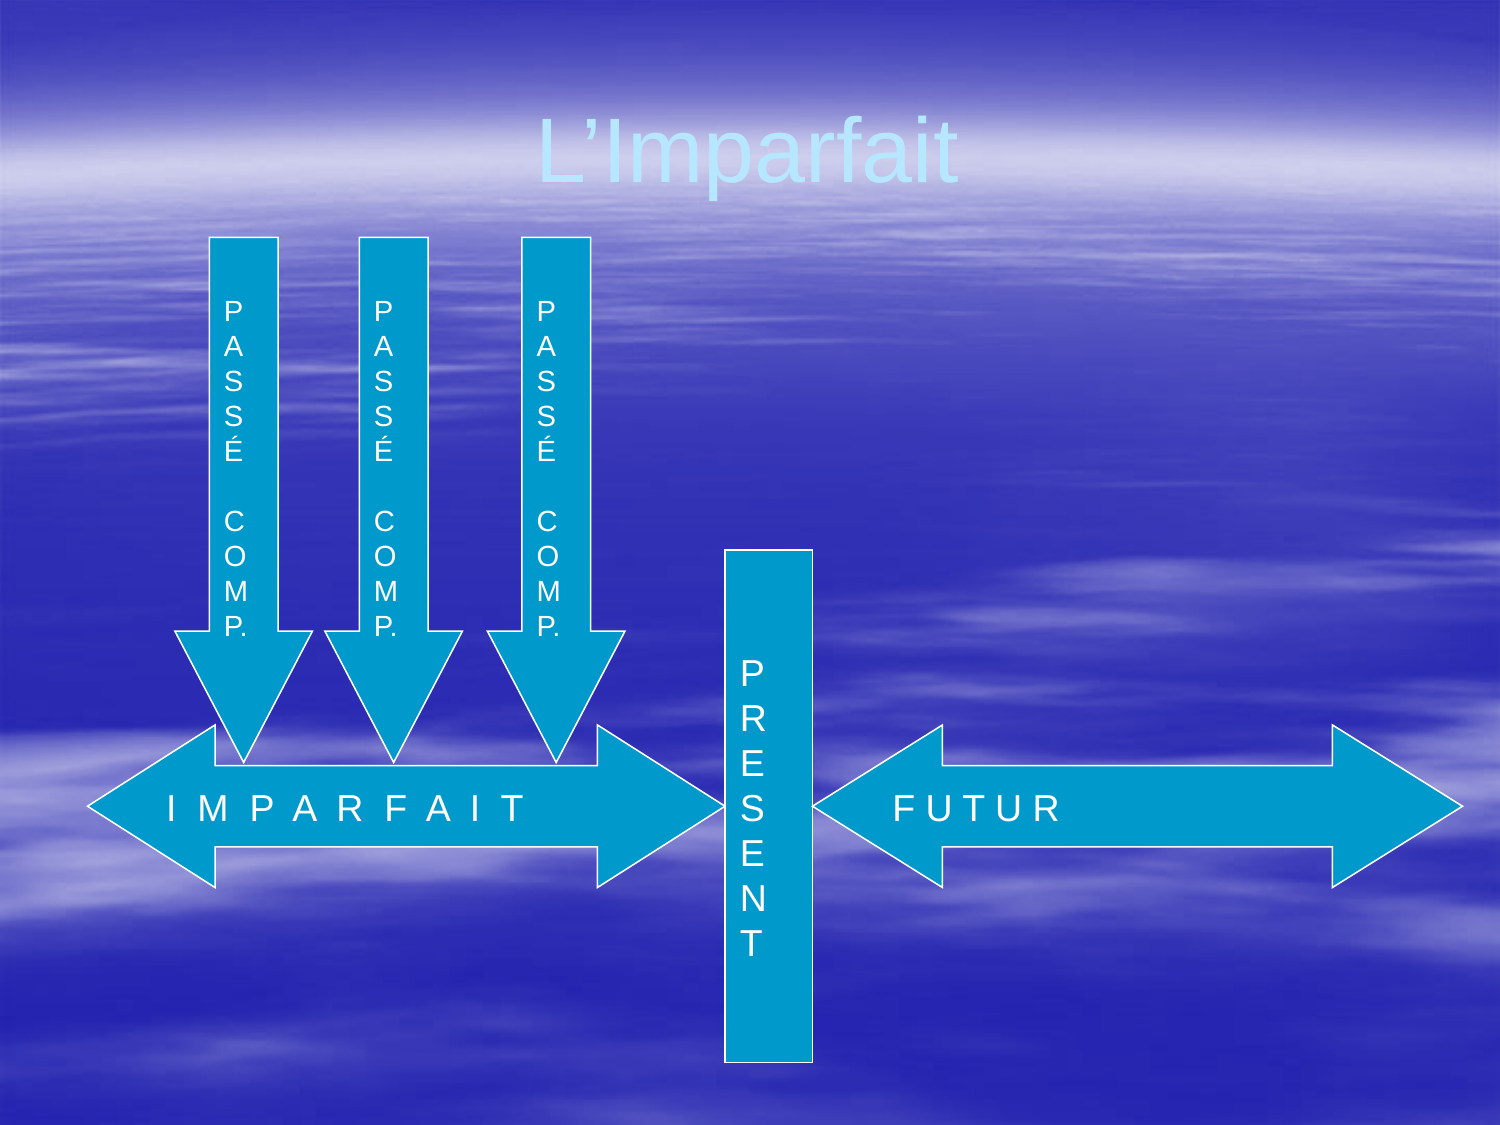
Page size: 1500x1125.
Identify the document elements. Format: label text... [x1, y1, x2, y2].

text_box P A S S É C O M P. [174, 237, 313, 763]
text_box P A S S É C O M P. [324, 237, 463, 763]
text_box P R E S E N T [724, 549, 813, 1063]
title L’Imparfait [49, 37, 1446, 255]
text_box P A S S É C O M P. [487, 237, 625, 763]
text_box F U T U R [812, 724, 1463, 888]
text_box I M P A R F A I T [87, 724, 724, 888]
